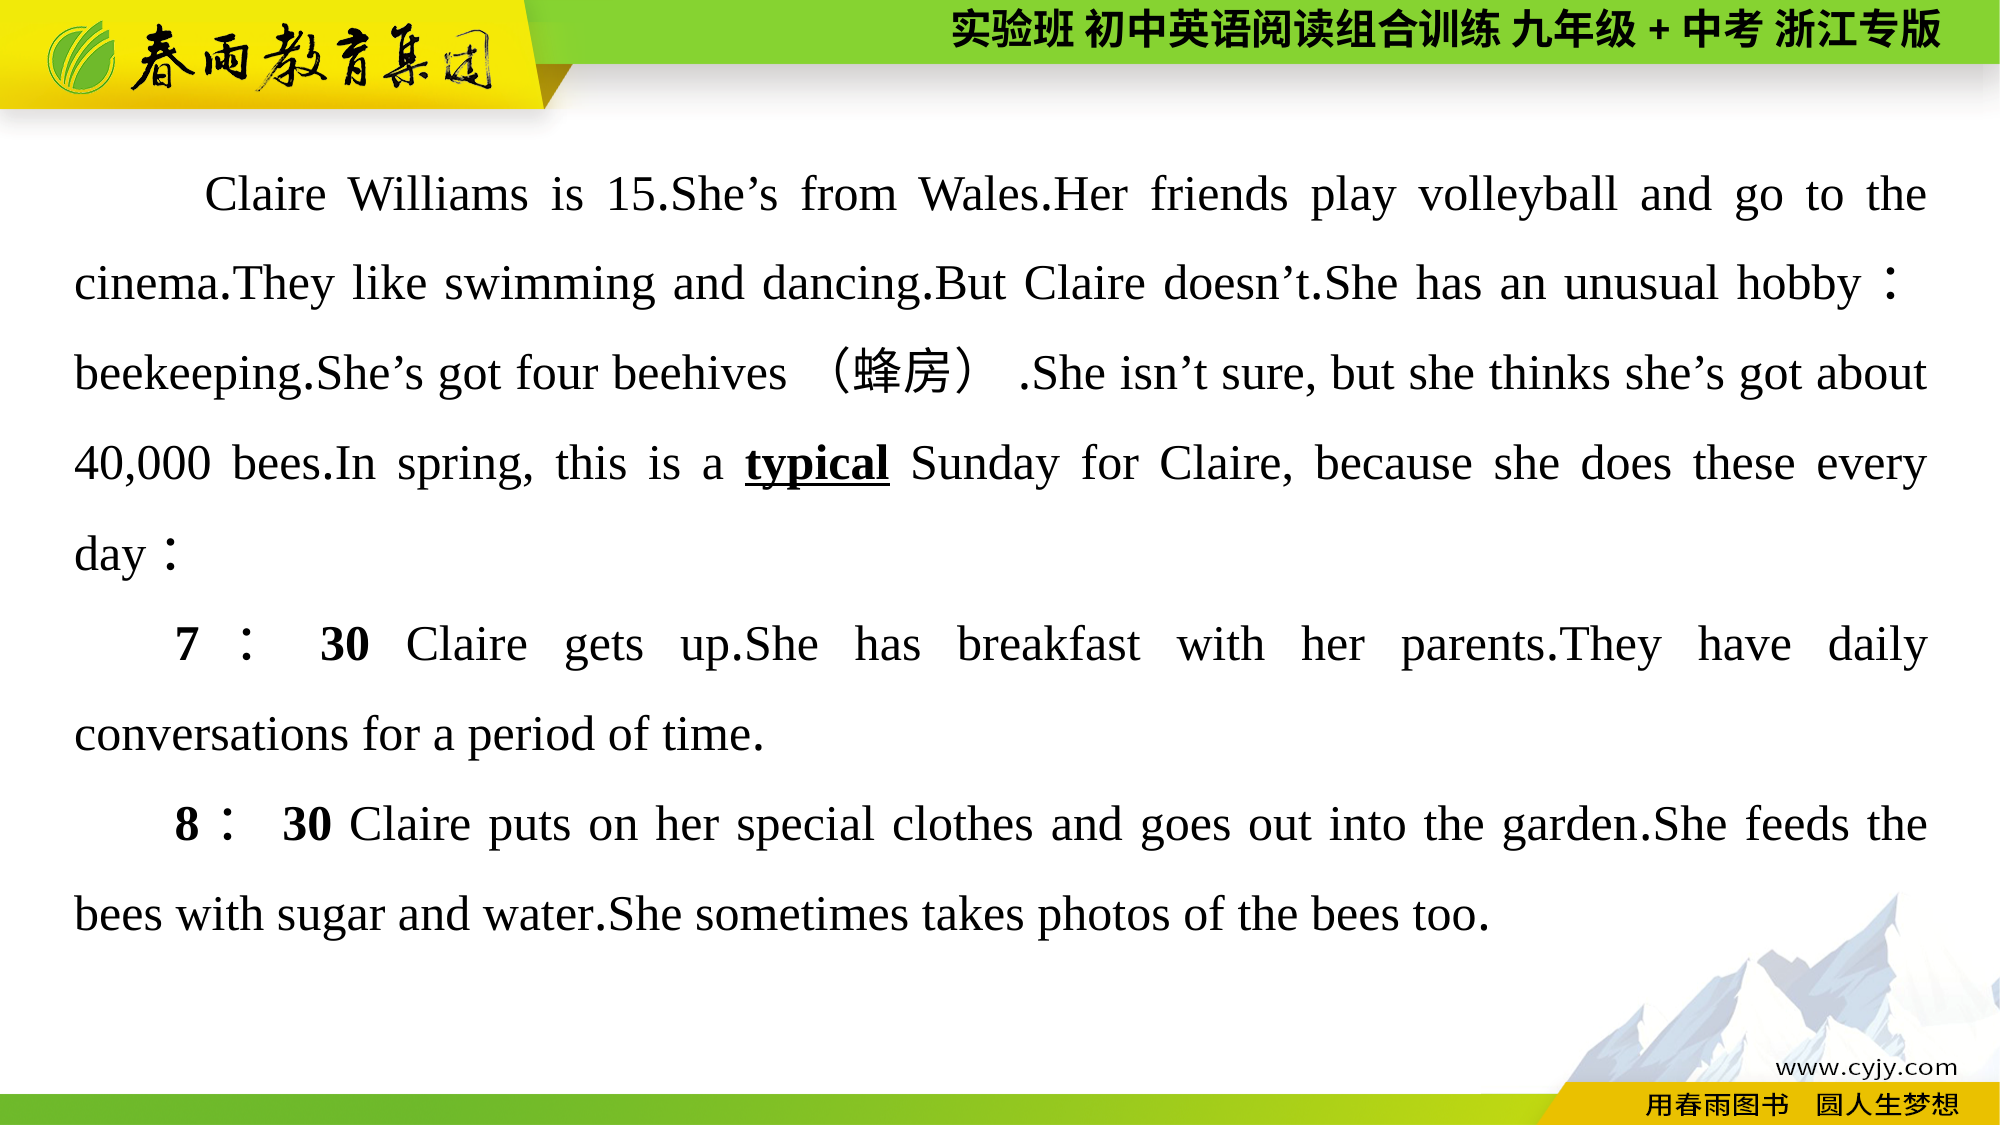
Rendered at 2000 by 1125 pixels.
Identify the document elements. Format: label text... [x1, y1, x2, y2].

list Claire Williams is 15.She’s from Wales.Her friends play volleyball and go to the cinema.They like swimming and dancing.But Claire doesn’t.She has an unusual hobby： beekeeping.She’s got four beehives（蜂房）.She isn’t sure, but she thinks she’s got about 40,000 bees.In spring, this is a typical Sunday for Claire, because she does these every day： 7：30 Claire gets up.She has breakfast with her parents.They have daily conversations for a period of time. 8：30 Claire puts on her special clothes and goes out into the garden.She feeds the bees with sugar and water.She sometimes takes photos of the bees too. [59, 122, 1944, 944]
picture [0, 0, 2000, 1125]
